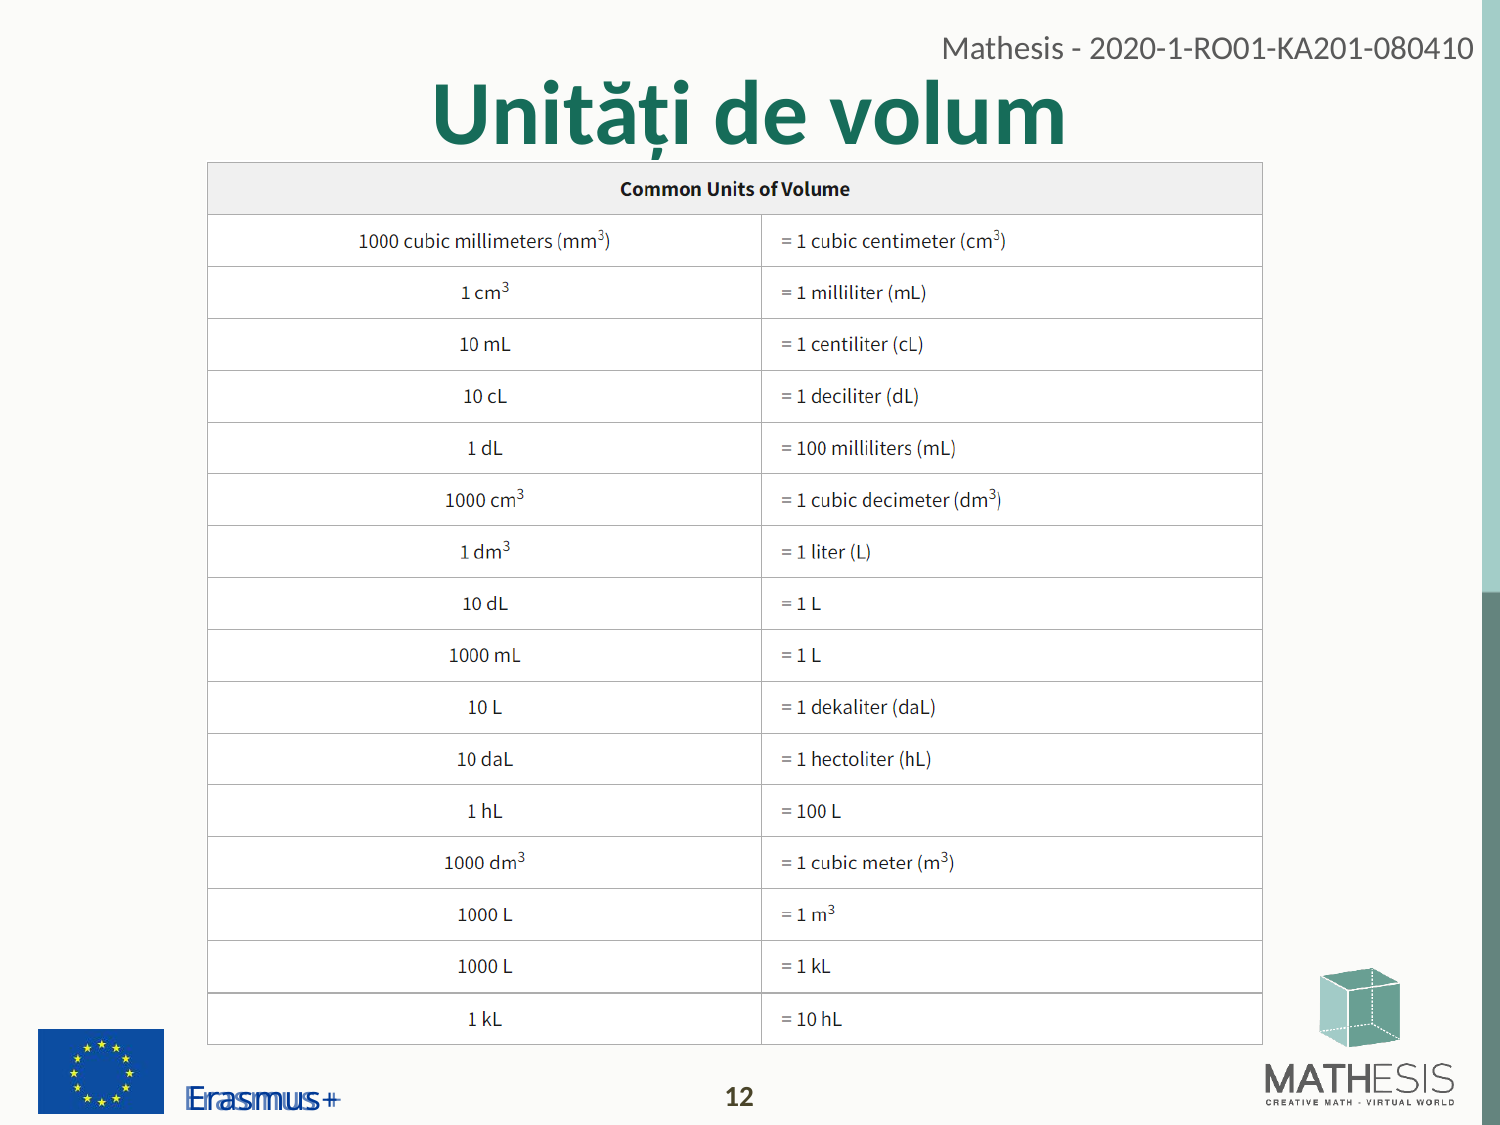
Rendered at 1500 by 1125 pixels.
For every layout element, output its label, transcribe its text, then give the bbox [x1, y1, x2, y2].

picture [206, 160, 1263, 1045]
title Unități de volum [75, 45, 1425, 233]
picture [38, 1029, 164, 1114]
